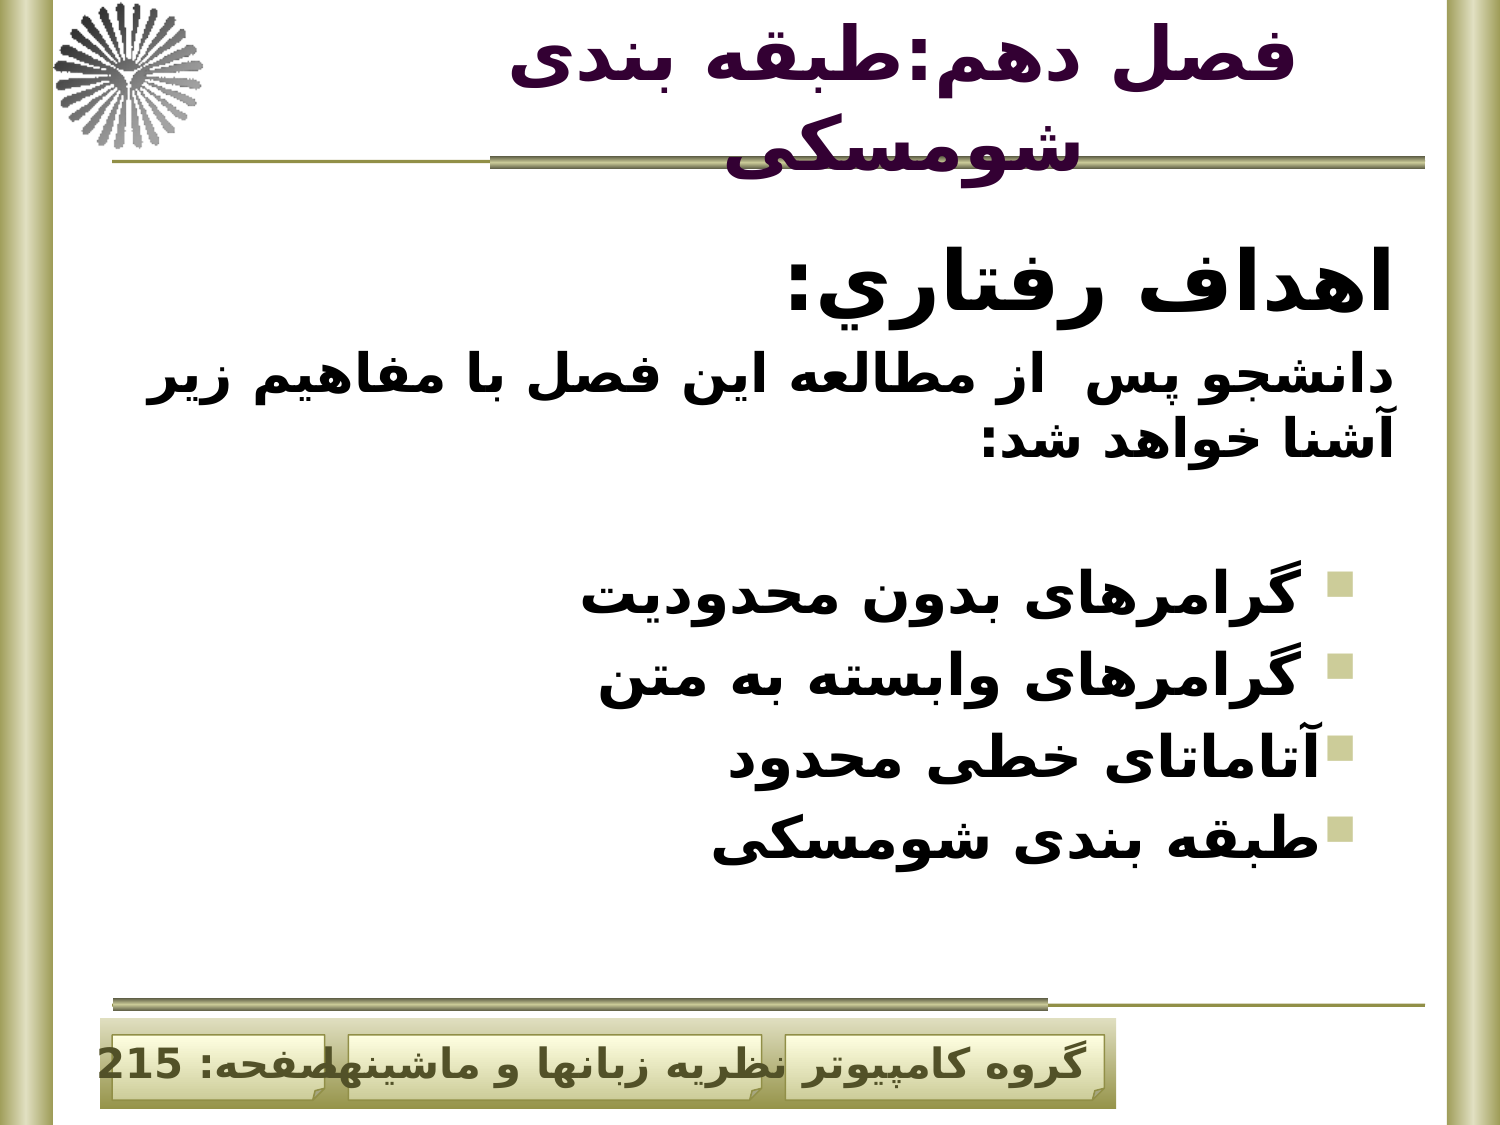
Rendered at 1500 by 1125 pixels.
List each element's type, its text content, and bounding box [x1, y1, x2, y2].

text_box اهداف رفتاري: دانشجو پس از مطالعه اين فصل با مفاهيم زير آشنا خواهد شد: گرامرهای بدون محدودیت گرامرهای وابسته به متن آتاماتای خطی محدود طبقه بندی شومسکی [88, 219, 1412, 917]
text_box فصل دهم:طبقه بندی شومسکی [383, 30, 1424, 161]
